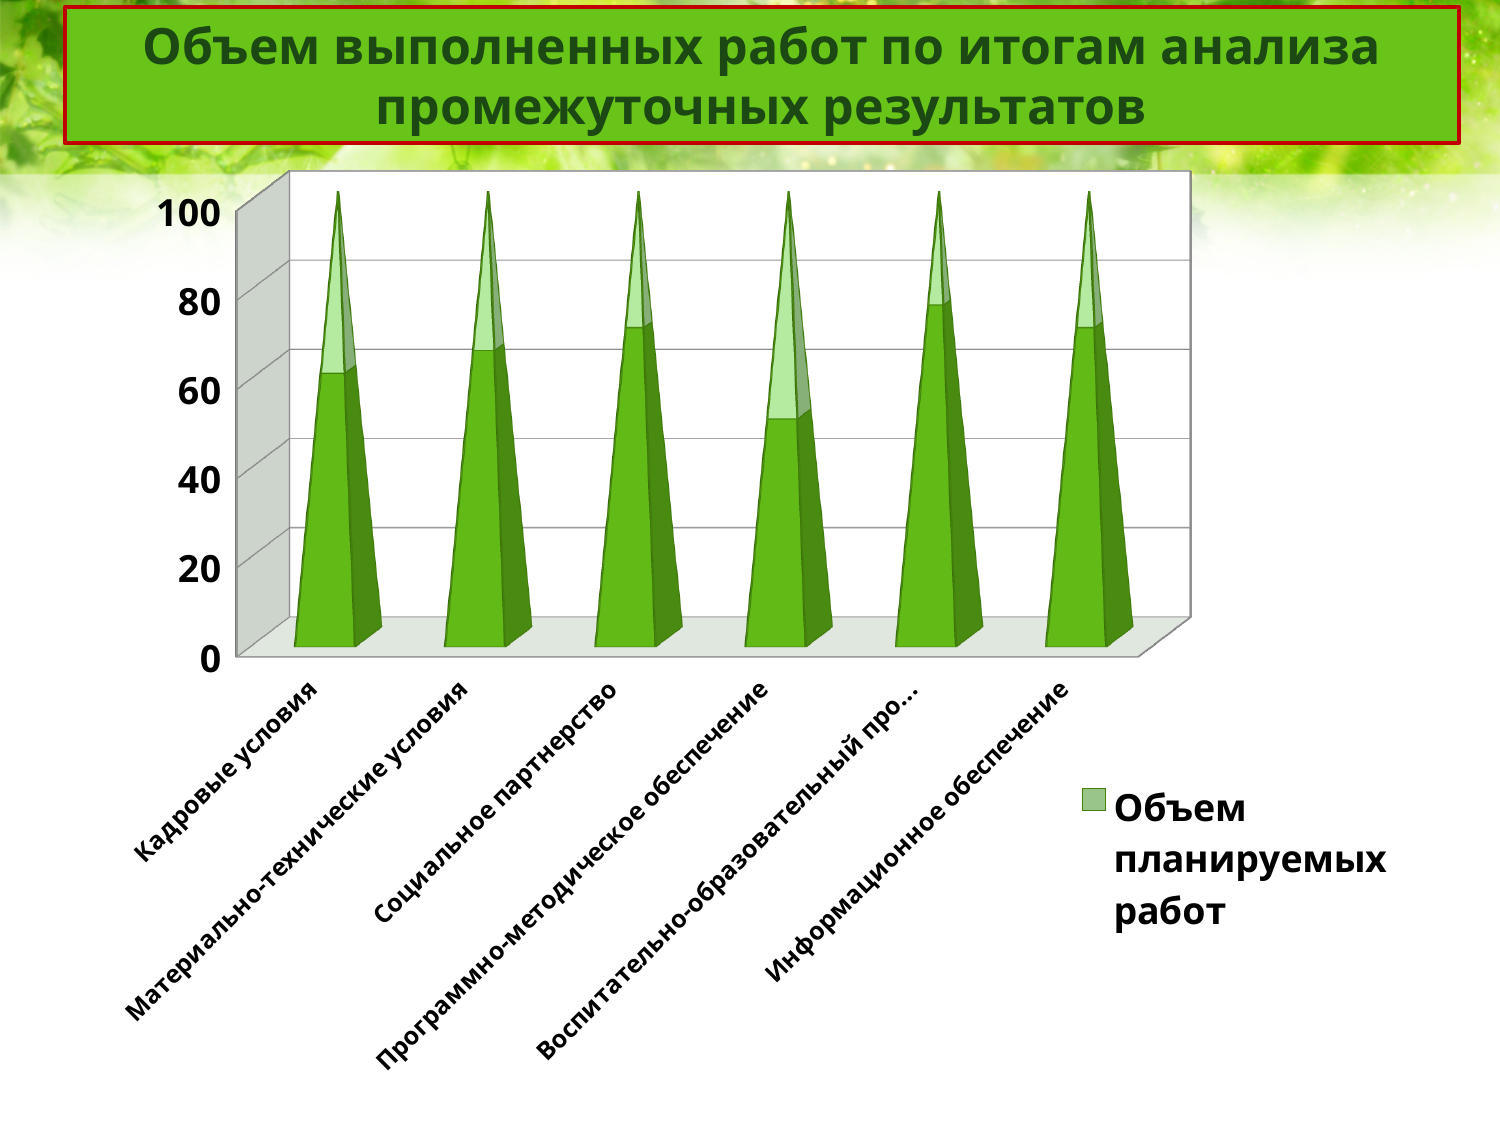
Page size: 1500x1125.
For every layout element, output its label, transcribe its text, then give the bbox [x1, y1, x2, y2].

chart [17, 136, 1483, 1088]
picture [0, 0, 1500, 1125]
text_box Объем выполненных работ по итогам анализа промежуточных результатов [63, 5, 1461, 135]
